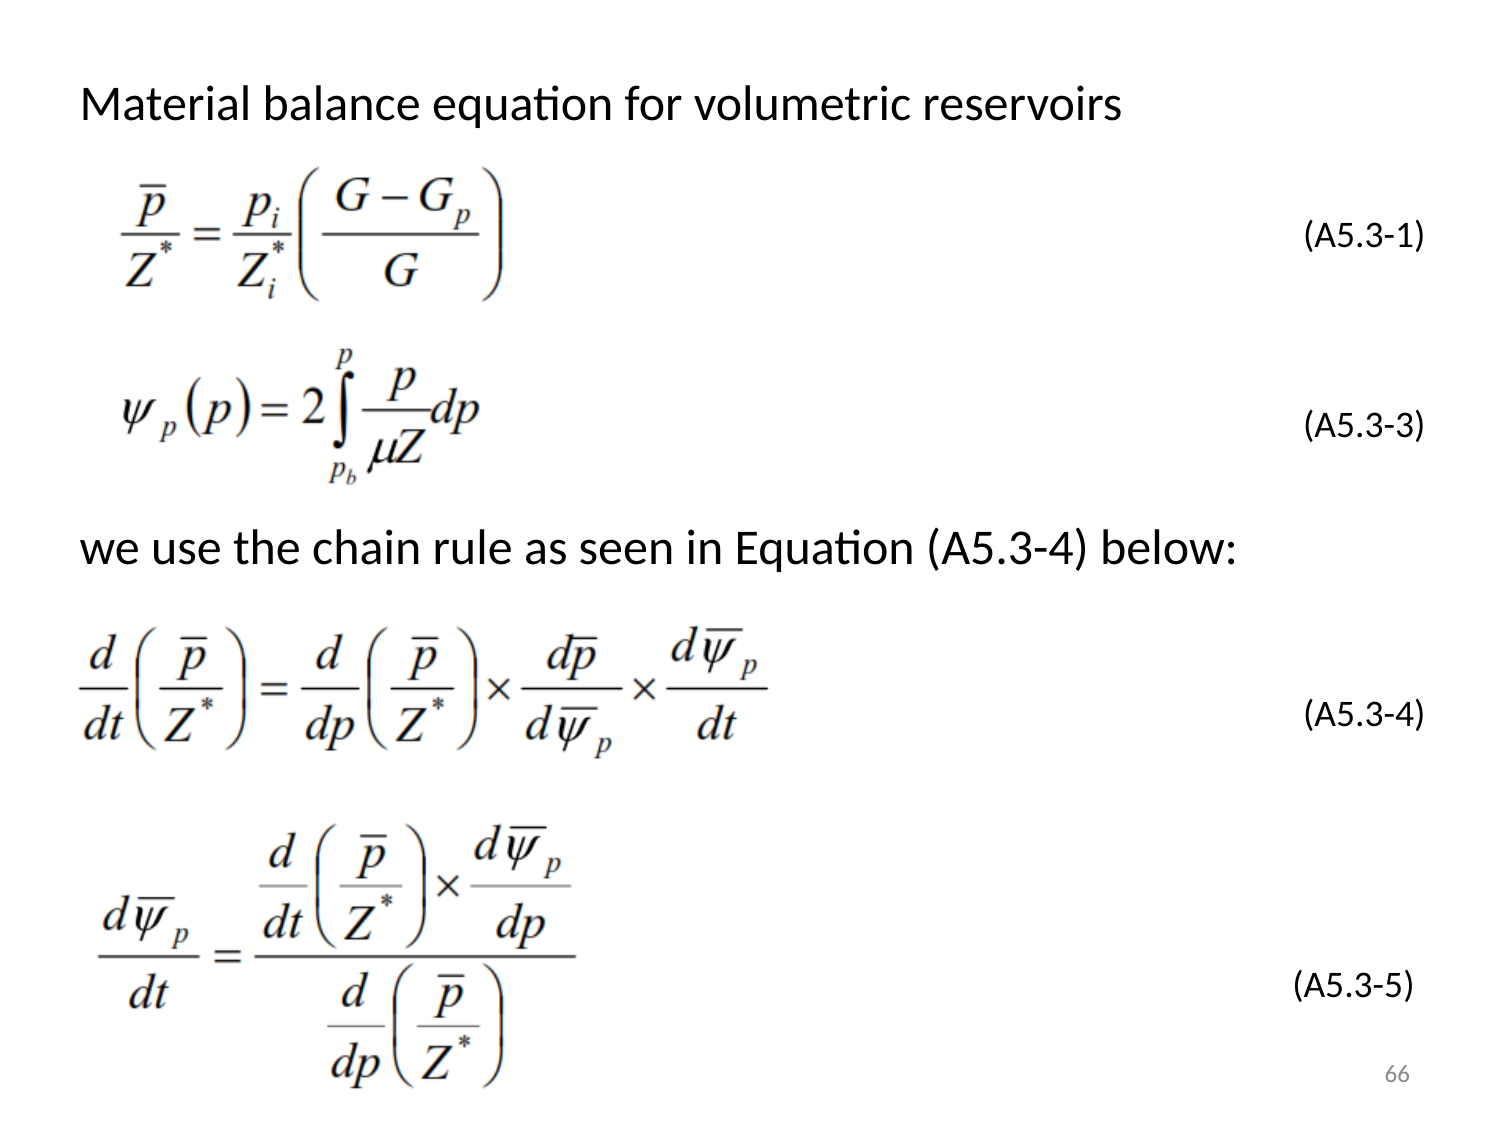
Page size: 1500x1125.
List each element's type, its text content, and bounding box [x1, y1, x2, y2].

text_box we use the chain rule as seen in Equation (A5.3-4) below: [64, 506, 1453, 582]
text_box (A5.3-4) [1288, 681, 1441, 742]
text_box (A5.3-3) [1288, 392, 1441, 453]
picture [108, 338, 506, 507]
slide_number 66 [1074, 1042, 1425, 1103]
picture [72, 805, 600, 1101]
picture [64, 594, 794, 769]
text_box Material balance equation for volumetric reservoirs [64, 62, 1415, 138]
picture [112, 156, 524, 311]
text_box (A5.3-1) [1288, 203, 1441, 263]
text_box (A5.3-5) [1277, 952, 1430, 1013]
